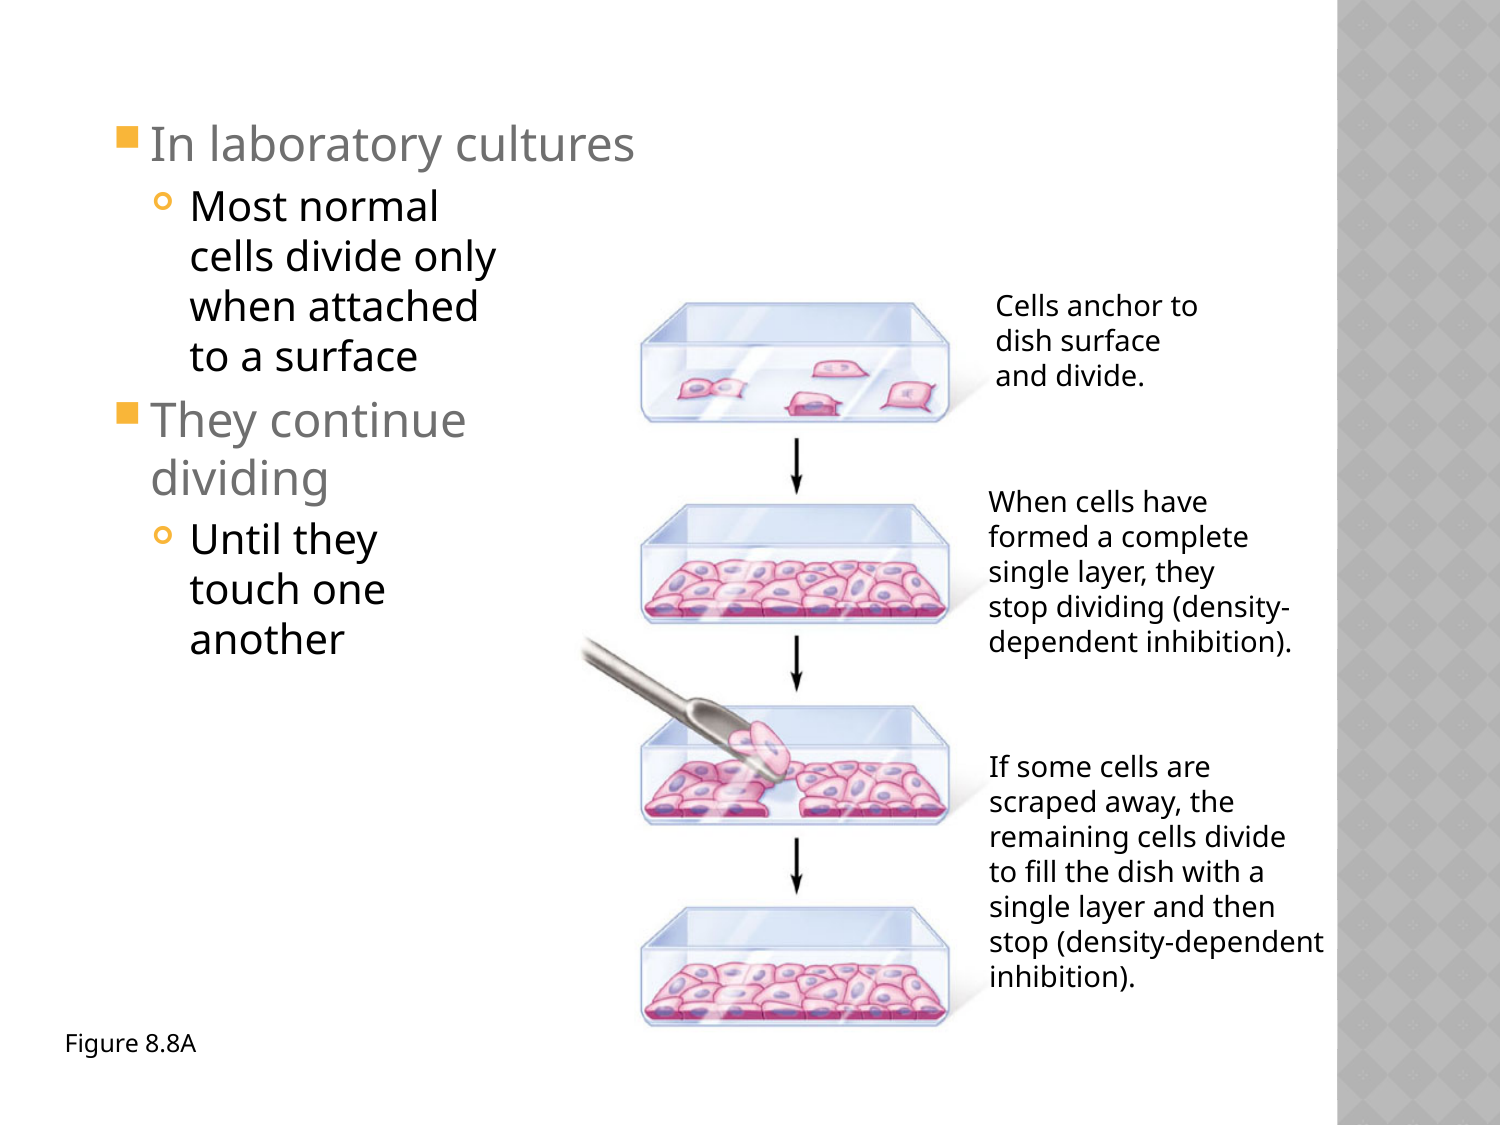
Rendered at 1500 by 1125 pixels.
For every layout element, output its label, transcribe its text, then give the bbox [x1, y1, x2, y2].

list In laboratory cultures Most normal cells divide only when attached to a surface They continue dividing Until they touch one another [50, 106, 1332, 1080]
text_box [555, 277, 1328, 1053]
text_box Figure 8.8A [49, 1020, 212, 1065]
